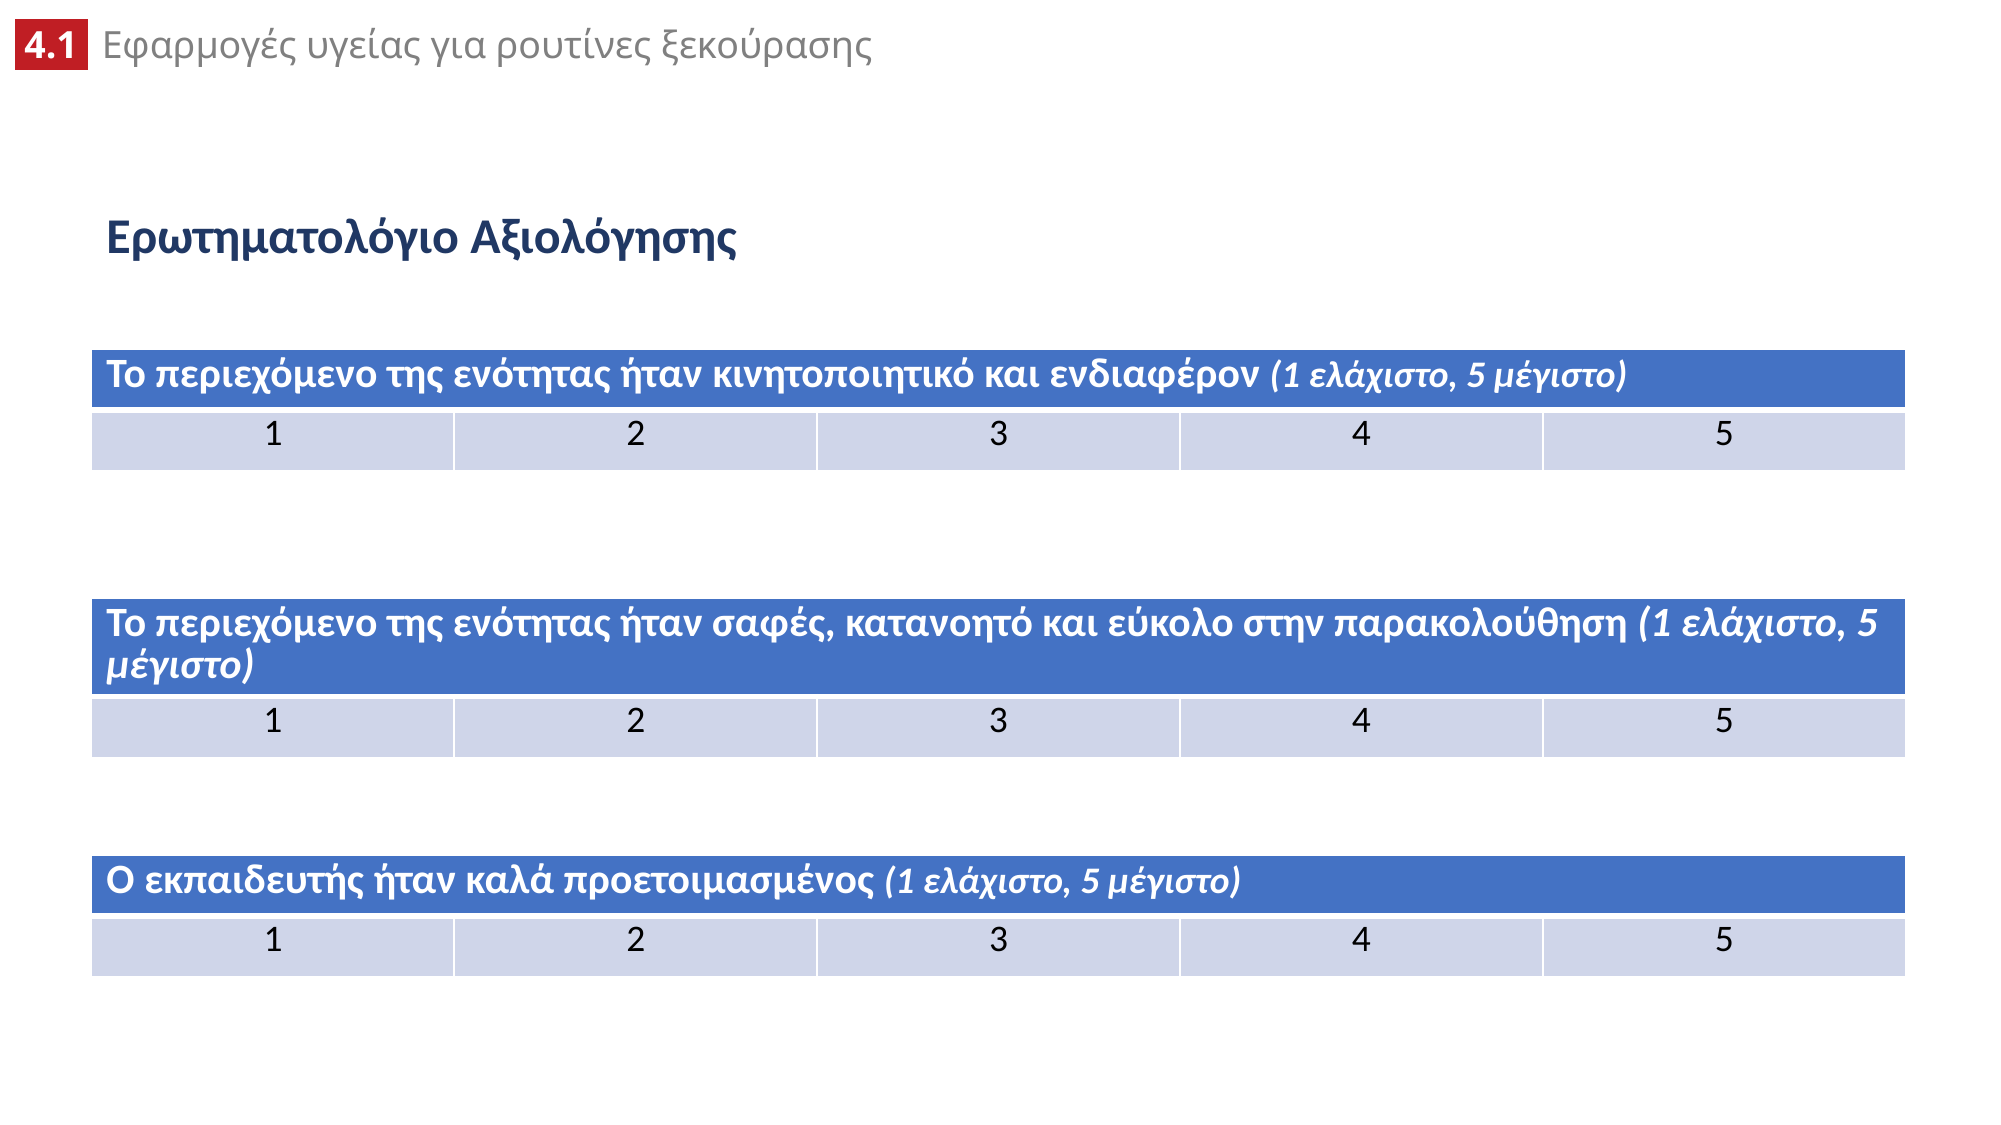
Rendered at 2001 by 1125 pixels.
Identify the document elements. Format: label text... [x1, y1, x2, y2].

table_cell 2 [455, 699, 816, 757]
table_header Το περιεχόμενο της ενότητας ήταν σαφές, κατανοητό και εύκολο στην παρακολούθηση (1 ελάχιστο, 5 μέγιστο) [92, 599, 1905, 694]
table_cell 5 [1544, 699, 1905, 757]
table_cell 5 [1544, 413, 1905, 470]
table_cell 4 [1181, 413, 1542, 470]
table_cell 2 [455, 413, 816, 470]
table_cell 4 [1181, 919, 1542, 976]
title Ερωτηματολόγιο Αξιολόγησης [91, 177, 1906, 297]
table_cell 3 [818, 919, 1179, 976]
table_cell 3 [818, 413, 1179, 470]
table_header Ο εκπαιδευτής ήταν καλά προετοιμασμένος (1 ελάχιστο, 5 μέγιστο) [92, 856, 1905, 913]
table_header Το περιεχόμενο της ενότητας ήταν κινητοποιητικό και ενδιαφέρον (1 ελάχιστο, 5 μέγιστο) [92, 350, 1905, 407]
table_cell 1 [92, 919, 453, 976]
table_cell 3 [818, 699, 1179, 757]
table_cell 1 [92, 699, 453, 757]
table_cell 5 [1544, 919, 1905, 976]
table_cell 4 [1181, 699, 1542, 757]
table_cell 1 [92, 413, 453, 470]
table_cell 2 [455, 919, 816, 976]
